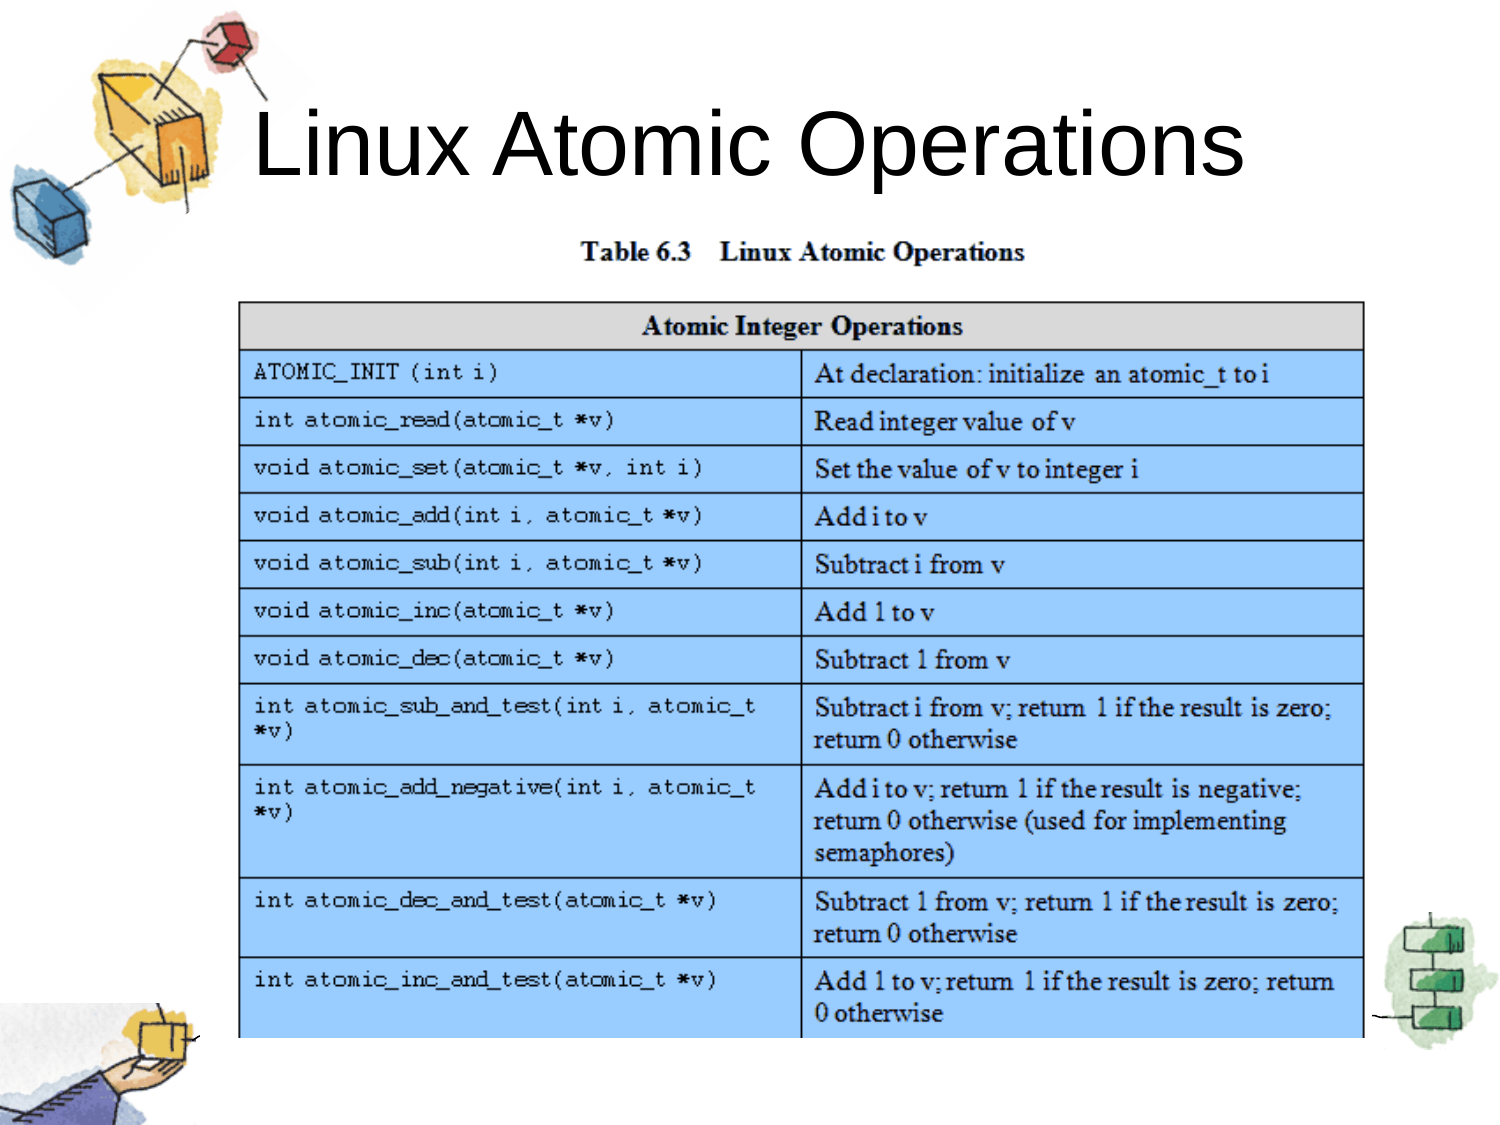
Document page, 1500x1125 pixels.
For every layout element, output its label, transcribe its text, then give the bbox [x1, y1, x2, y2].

picture [0, 85, 167, 316]
picture [114, 0, 274, 44]
title Linux Atomic Operations [74, 44, 1426, 233]
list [199, 217, 1373, 1038]
picture [1382, 912, 1500, 1050]
picture [0, 1003, 196, 1125]
